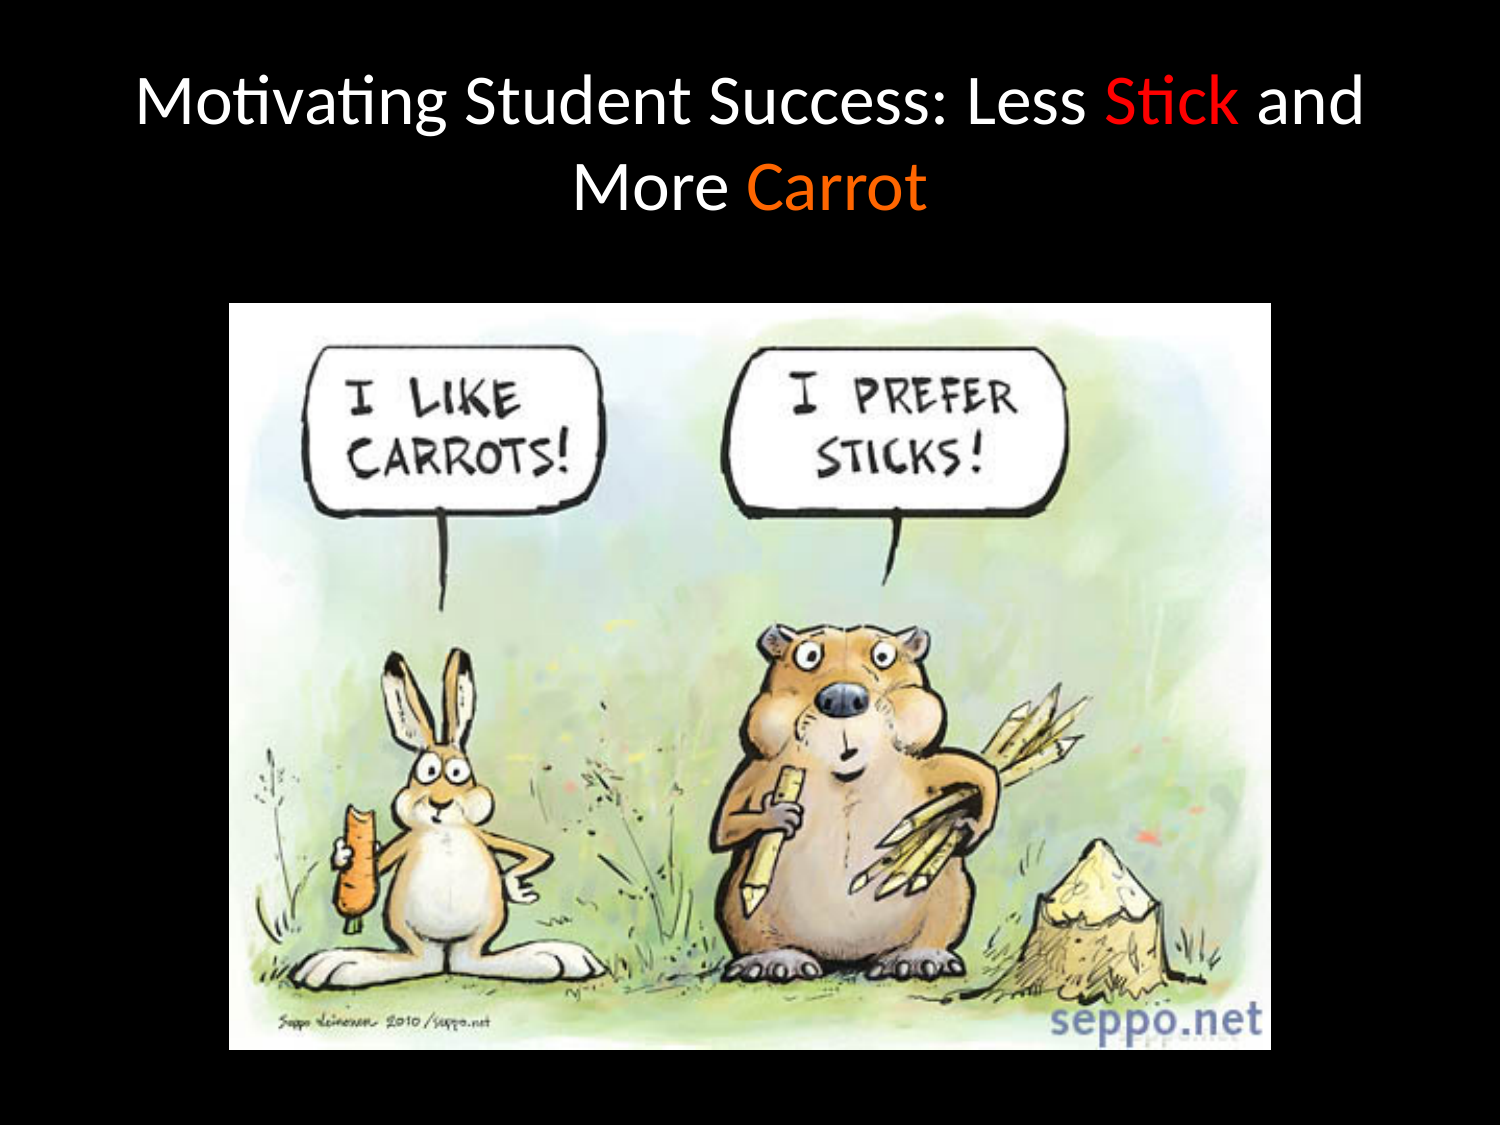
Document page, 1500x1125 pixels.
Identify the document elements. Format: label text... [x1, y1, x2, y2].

picture [228, 303, 1272, 1050]
title Motivating Student Success: Less Stick and More Carrot [75, 45, 1425, 233]
